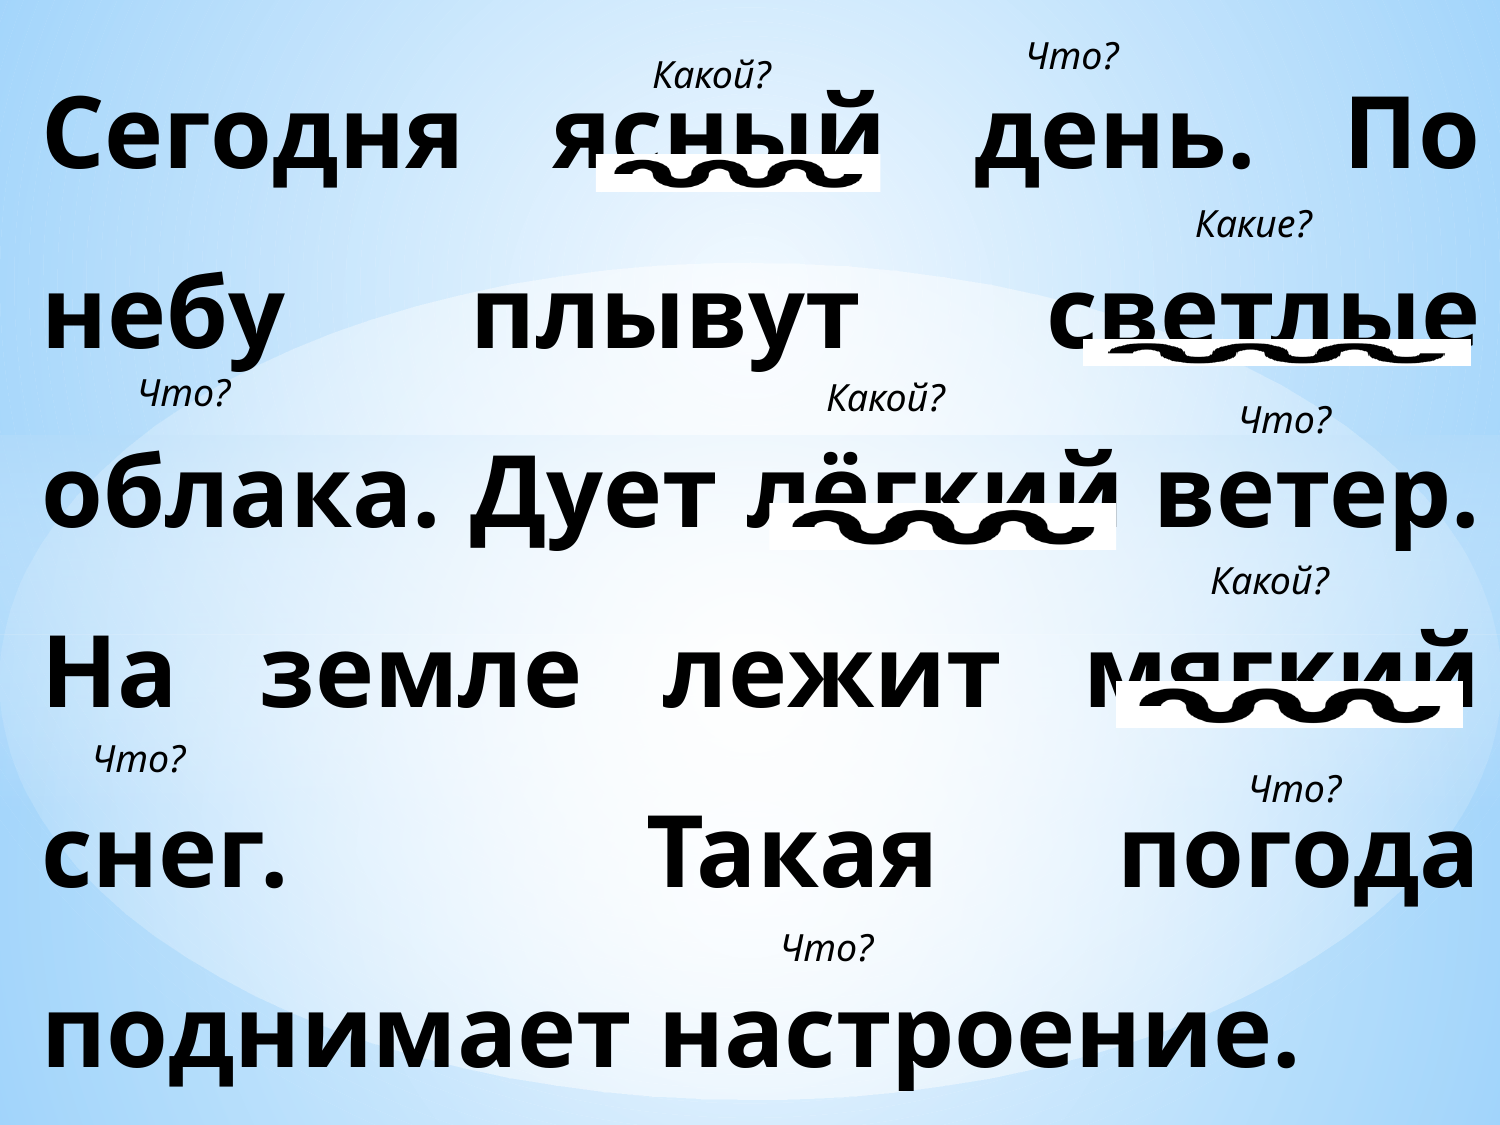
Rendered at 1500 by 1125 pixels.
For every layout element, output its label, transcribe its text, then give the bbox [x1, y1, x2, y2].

picture [769, 503, 1117, 550]
text_box Какой? [811, 366, 1012, 426]
text_box Какой? [637, 43, 838, 103]
text_box Какой? [1195, 549, 1397, 610]
text_box Что? [1232, 757, 1380, 818]
text_box Что? [1222, 388, 1370, 449]
title Сегодня ясный день. По небу плывут светлые облака. Дует лёгкий ветер. На земле лежит мягкий снег. Такая погода поднимает настроение. [0, 0, 1497, 982]
text_box Что? [121, 361, 246, 422]
picture [1115, 681, 1464, 729]
text_box Что? [764, 916, 912, 977]
picture [595, 153, 881, 193]
text_box Что? [76, 727, 224, 788]
picture [1082, 339, 1471, 366]
text_box Какие? [1180, 192, 1328, 253]
text_box Что? [1009, 24, 1157, 84]
